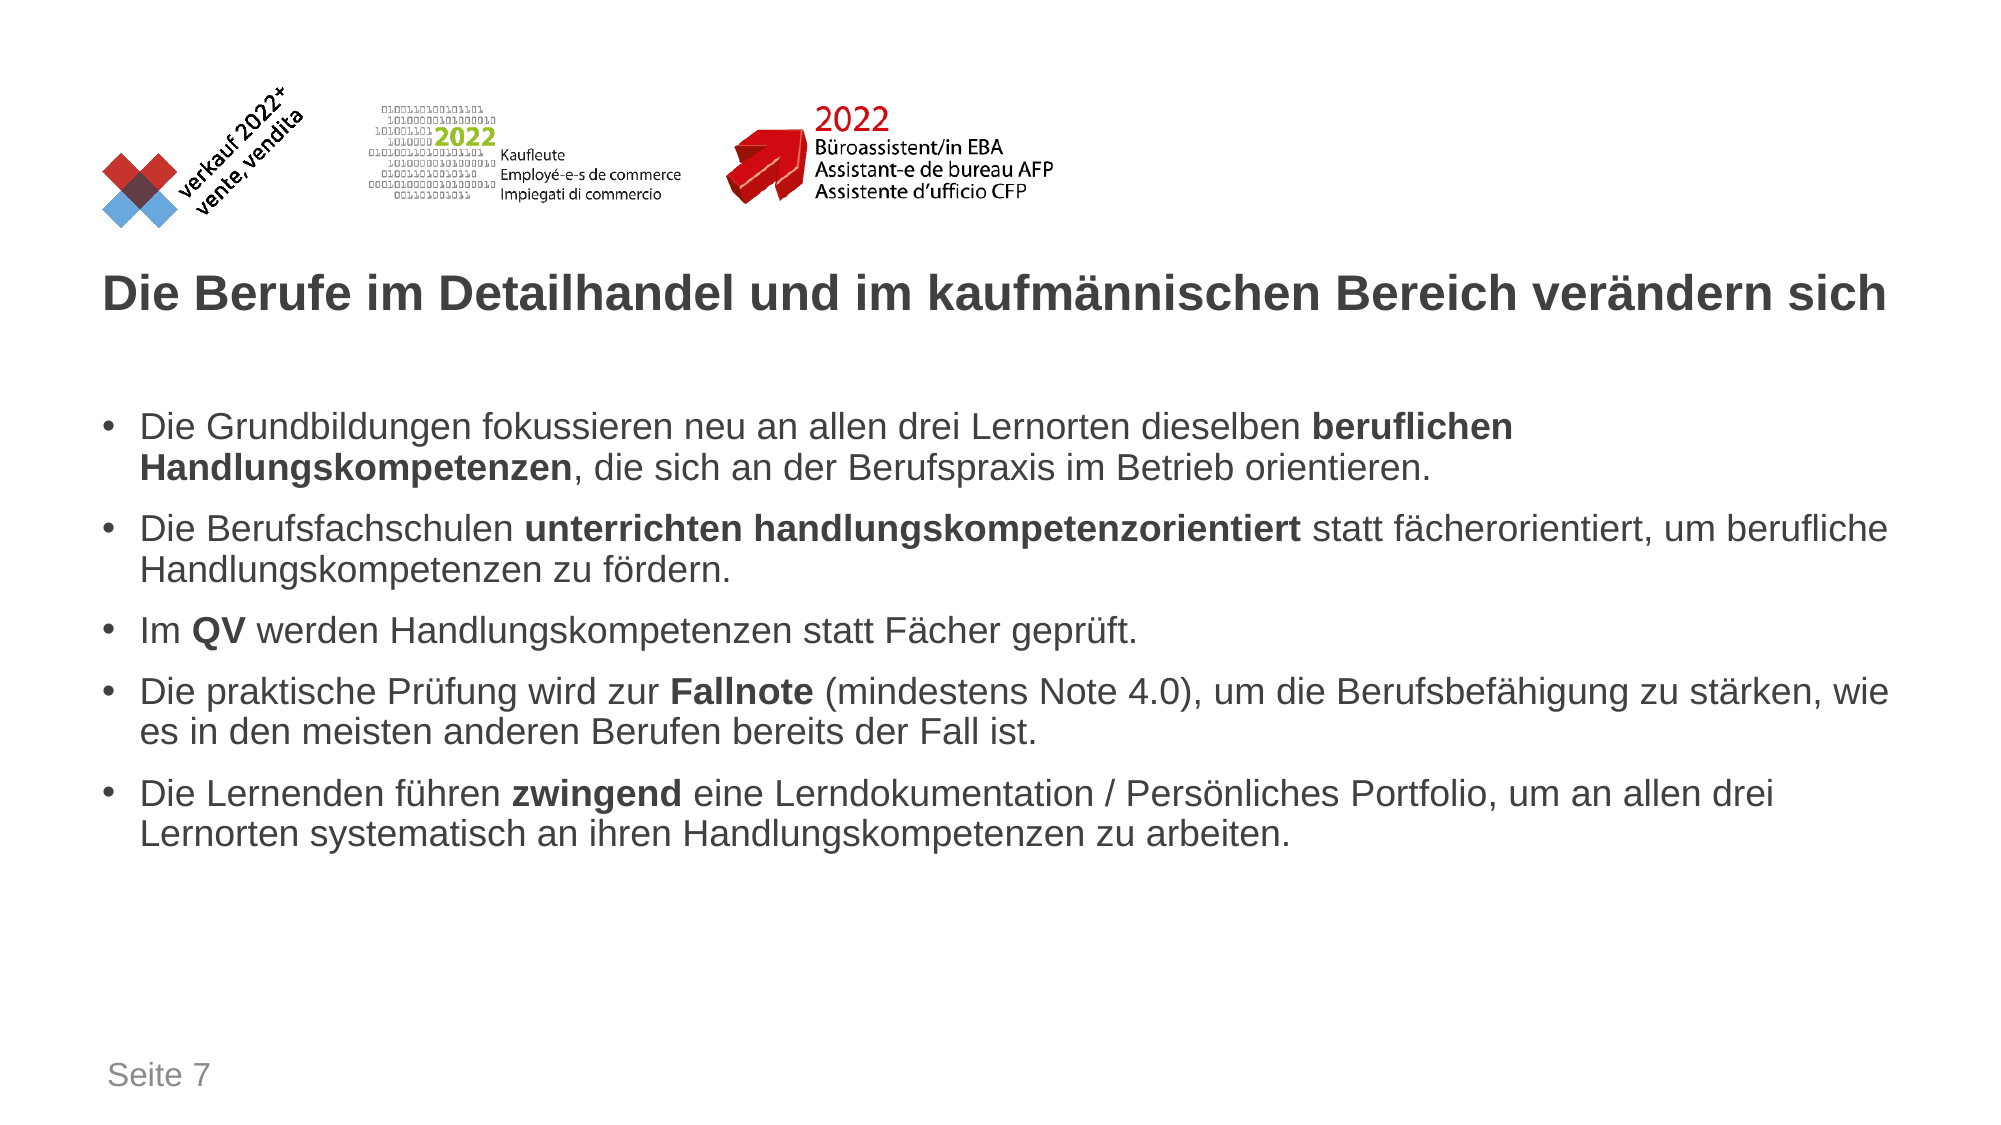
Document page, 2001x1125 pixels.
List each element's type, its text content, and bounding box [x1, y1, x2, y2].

picture [102, 87, 303, 228]
list Die Grundbildungen fokussieren neu an allen drei Lernorten dieselben beruflichen Handlungskompetenzen, die sich an der Berufspraxis im Betrieb orientieren. Die Berufsfachschulen unterrichten handlungskompetenzorientiert statt fächerorientiert, um berufliche Handlungskompetenzen zu fördern. Im QV werden Handlungskompetenzen statt Fächer geprüft. Die praktische Prüfung wird zur Fallnote (mindestens Note 4.0), um die Berufsbefähigung zu stärken, wie es in den meisten anderen Berufen bereits der Fall ist. Die Lernenden führen zwingend eine Lerndokumentation / Persönliches Portfolio, um an allen drei Lernorten systematisch an ihren Handlungskompetenzen zu arbeiten. [102, 407, 1940, 1037]
picture [369, 106, 681, 204]
slide_number Seite 7 [92, 1042, 346, 1103]
title Die Berufe im Detailhandel und im kaufmännischen Bereich verändern sich [102, 267, 1940, 407]
picture [726, 106, 1053, 204]
